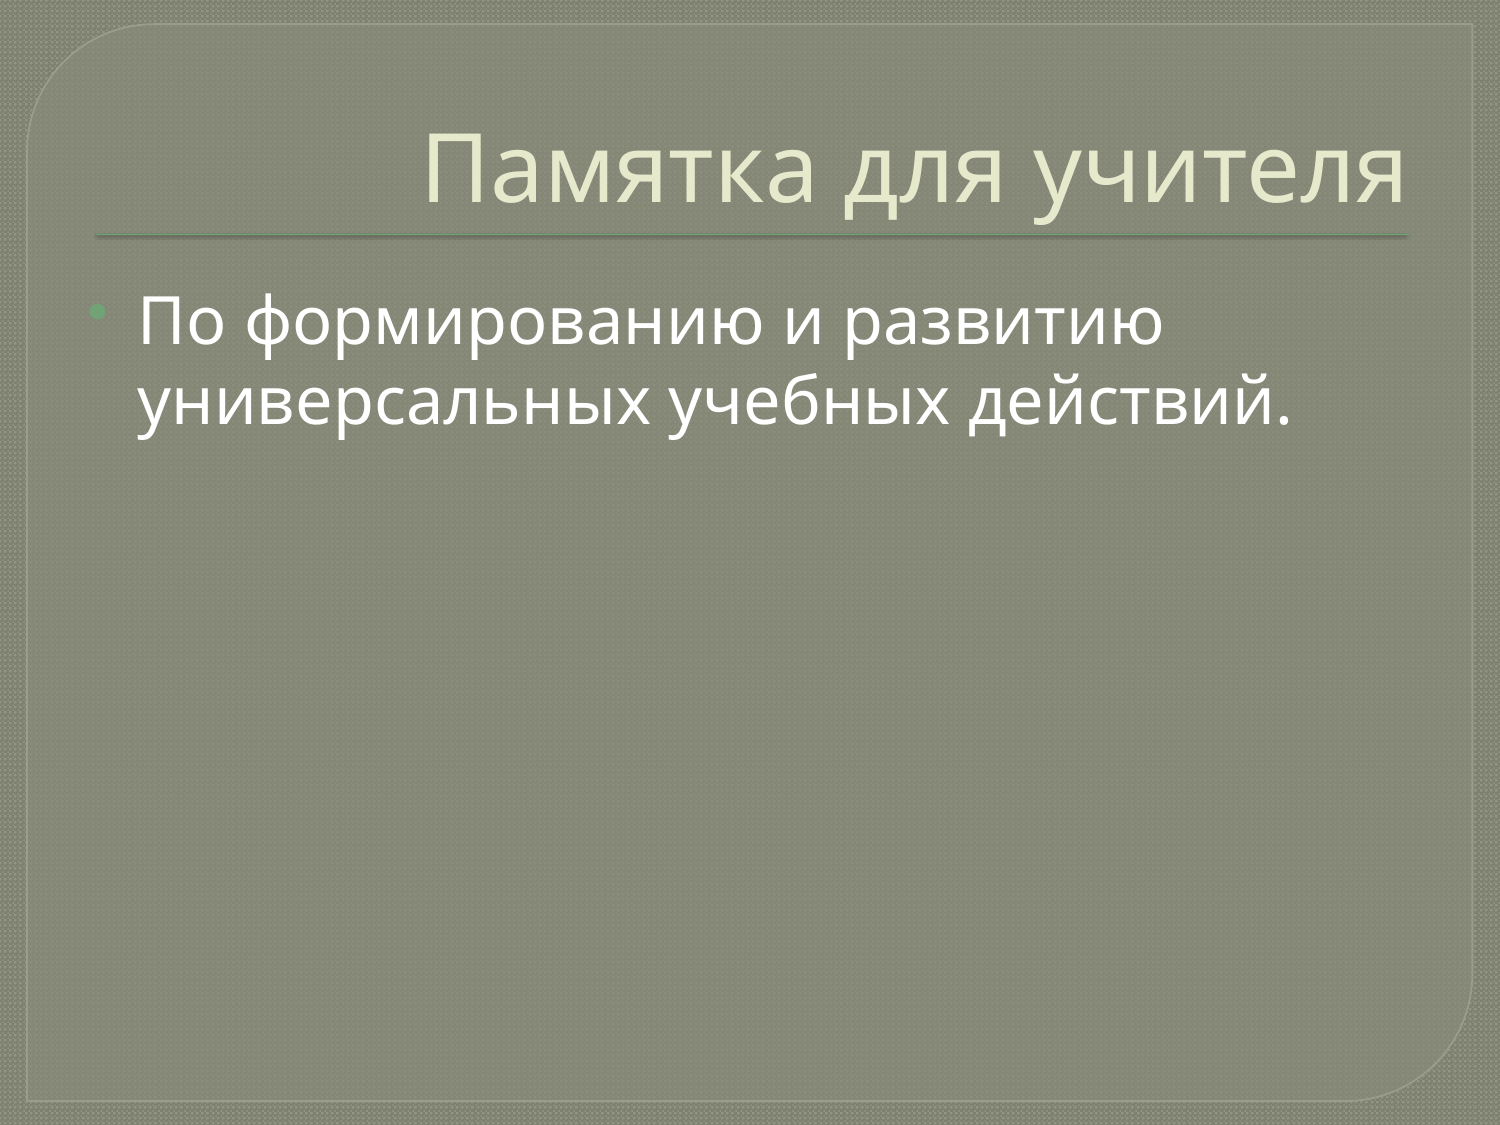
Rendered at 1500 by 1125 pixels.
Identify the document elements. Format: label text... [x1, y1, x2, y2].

title Памятка для учителя [75, 41, 1425, 230]
list По формированию и развитию универсальных учебных действий. [75, 270, 1425, 1013]
